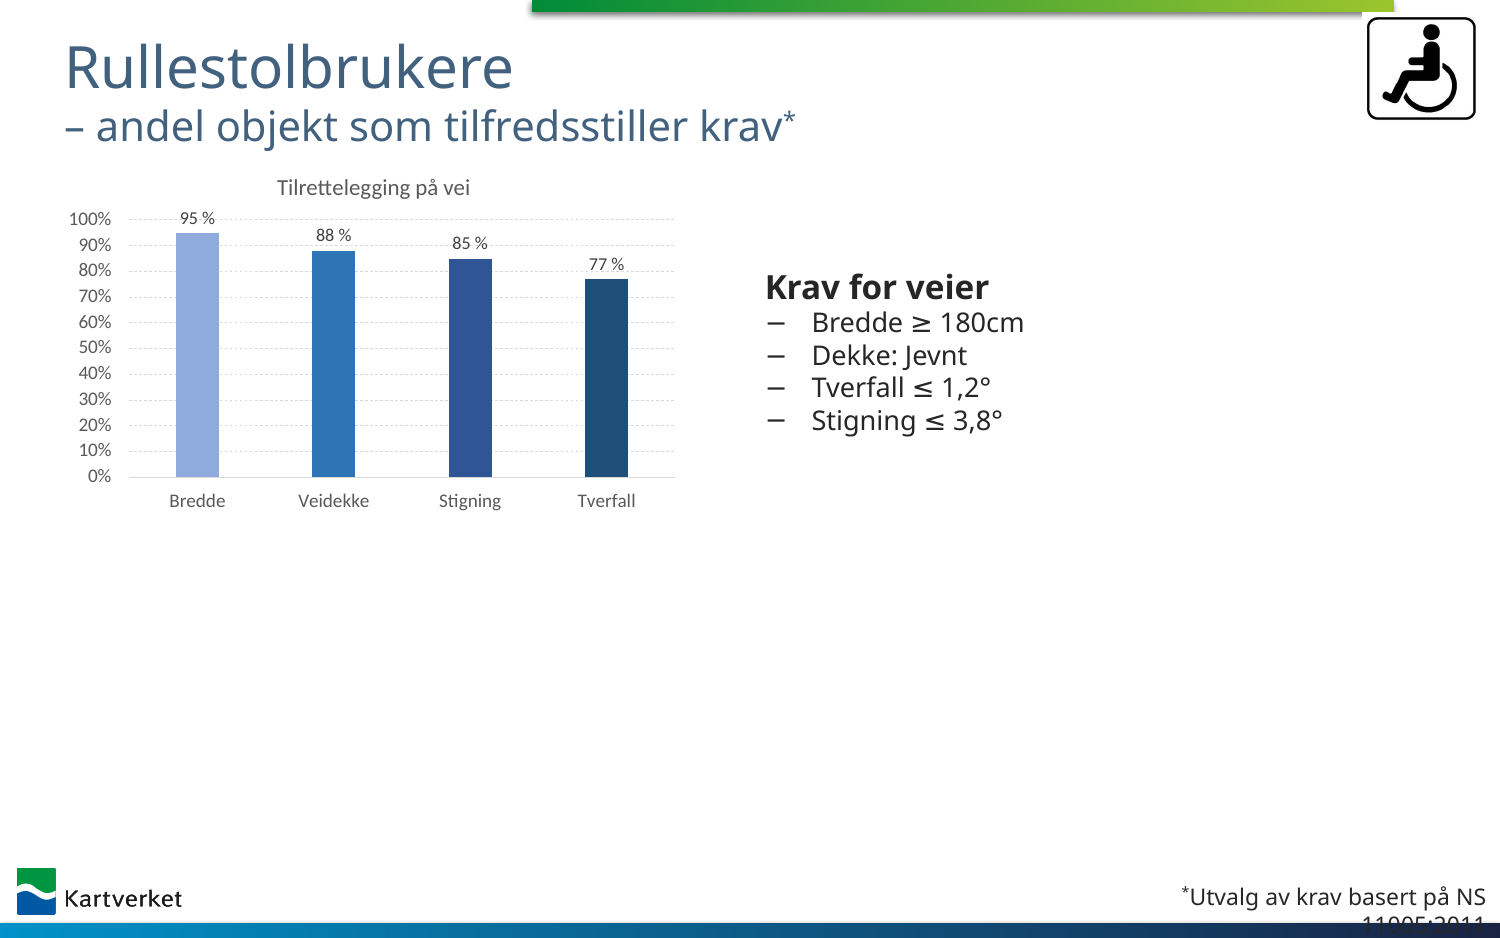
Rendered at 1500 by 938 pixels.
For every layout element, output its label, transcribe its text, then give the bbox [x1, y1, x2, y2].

text_box Krav for veier Bredde ≥ 180cm Dekke: Jevnt Tverfall ≤ 1,2° Stigning ≤ 3,8° [750, 258, 1234, 444]
picture [1362, 12, 1481, 126]
text_box Rullestolbrukere – andel objekt som tilfredsstiller krav* [49, 25, 1431, 158]
picture [62, 166, 686, 519]
text_box *Utvalg av krav basert på NS 11005:2011 [1068, 873, 1500, 938]
